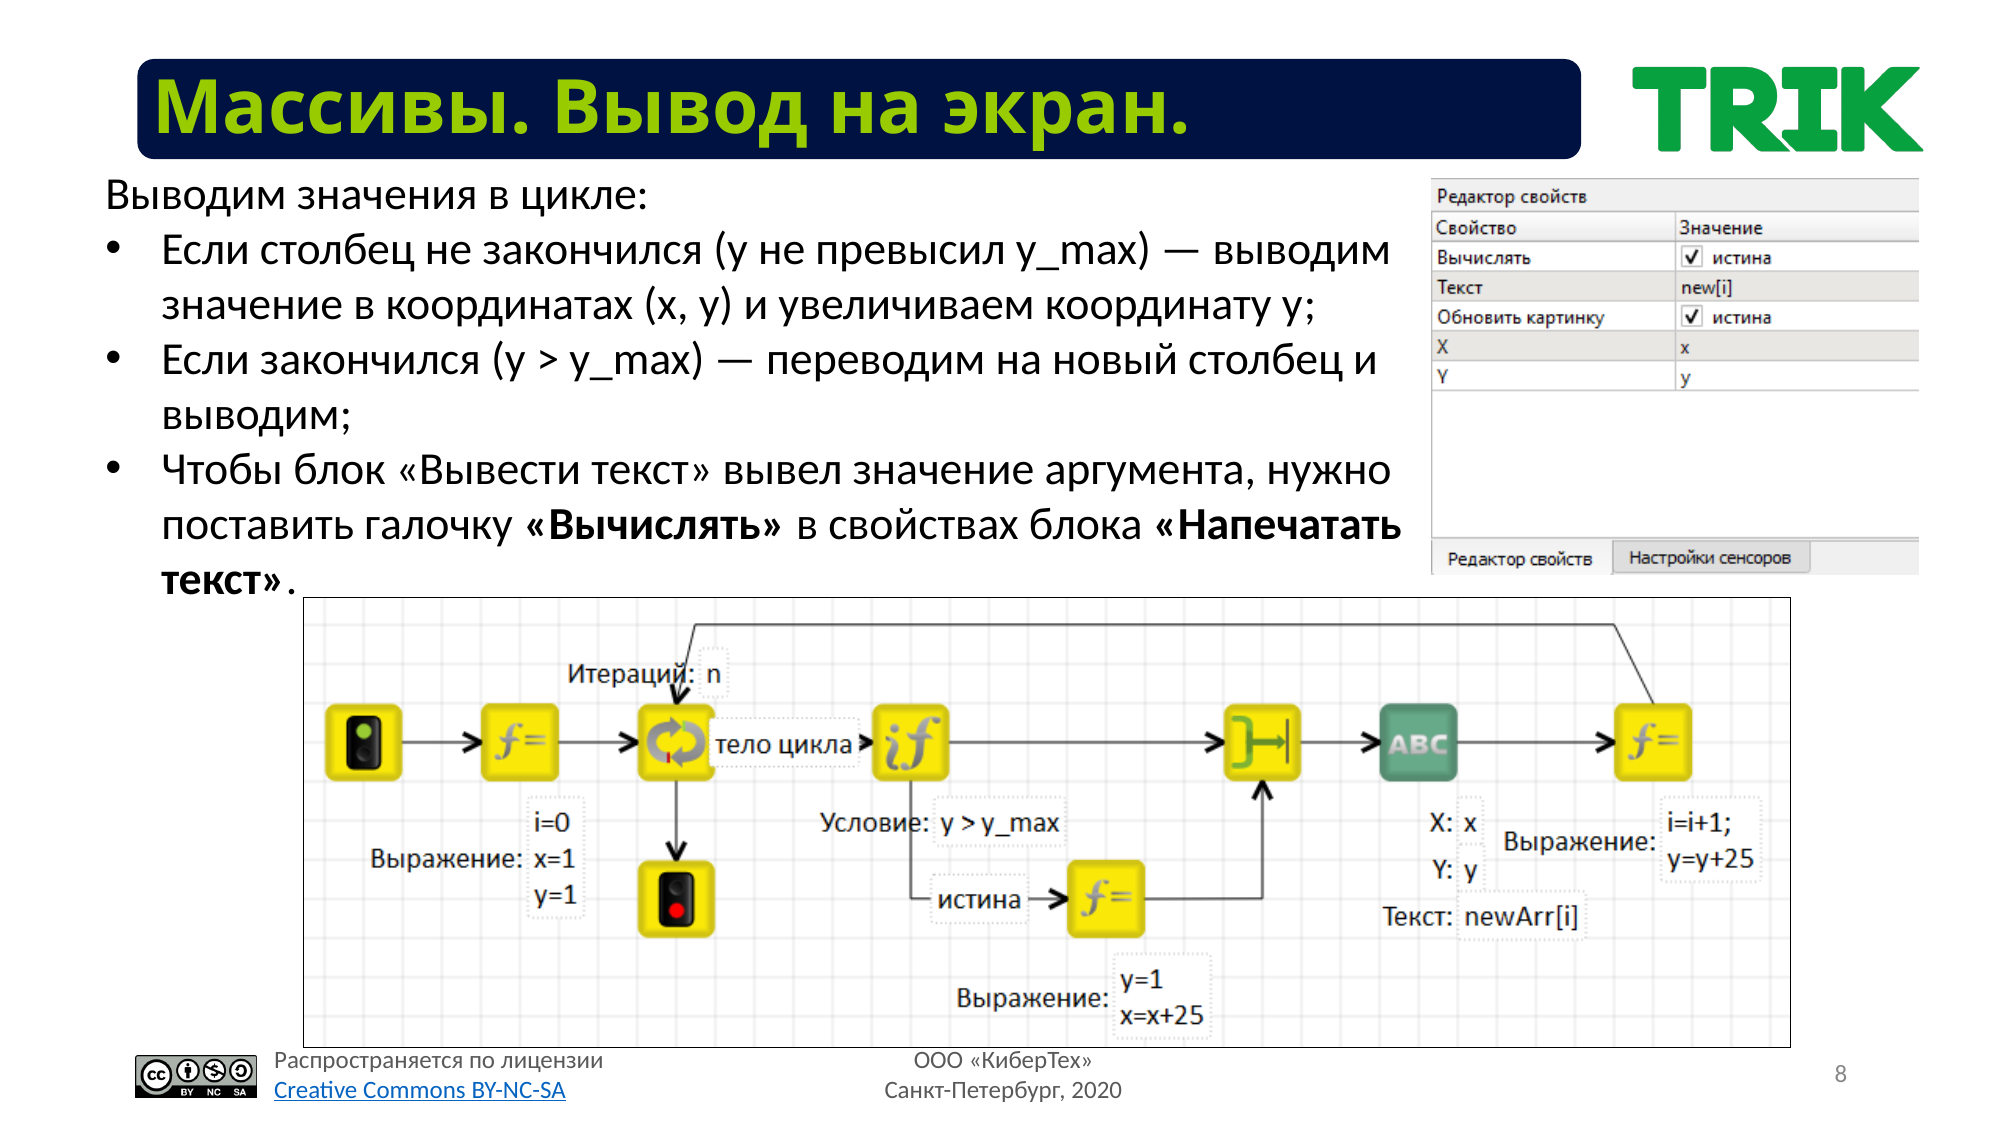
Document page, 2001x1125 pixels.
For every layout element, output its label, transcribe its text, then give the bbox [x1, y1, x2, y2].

text_box Массивы. Вывод на экран. [137, 61, 1582, 162]
text_box Выводим значения в цикле: Если столбец не закончился (y не превысил y_max) — выводим значение в координатах (x, y) и увеличиваем координату y; Если закончился (y > y_max) — переводим на новый столбец и выводим; Чтобы блок «Вывести текст» вывел значение аргумента, нужно поставить галочку «Вычислять» в свойствах блока «Напечатать текст». [90, 149, 1535, 619]
picture [135, 1055, 257, 1098]
text_box 8 [1412, 1042, 1863, 1103]
picture [302, 597, 1791, 1049]
picture [1631, 64, 1924, 154]
picture [1430, 178, 1919, 575]
